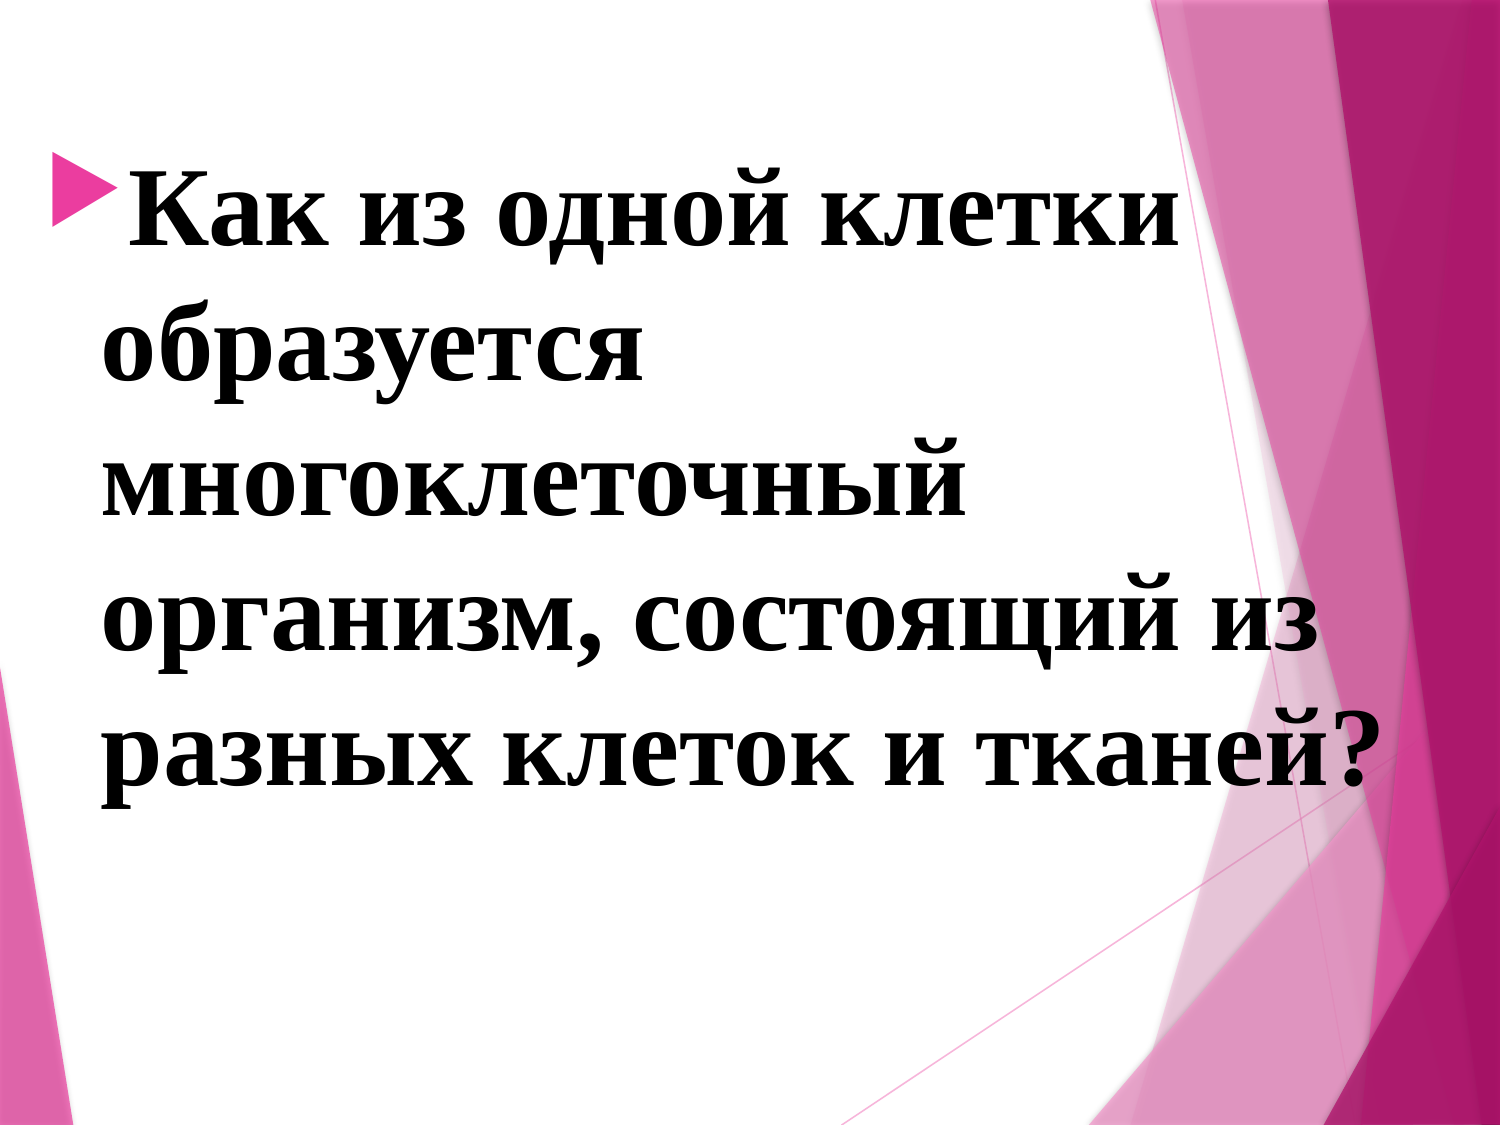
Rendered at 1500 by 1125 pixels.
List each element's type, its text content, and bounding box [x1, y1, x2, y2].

list Как из одной клетки образуется многоклеточный организм, состоящий из разных клеток и тканей? [29, 125, 1471, 909]
